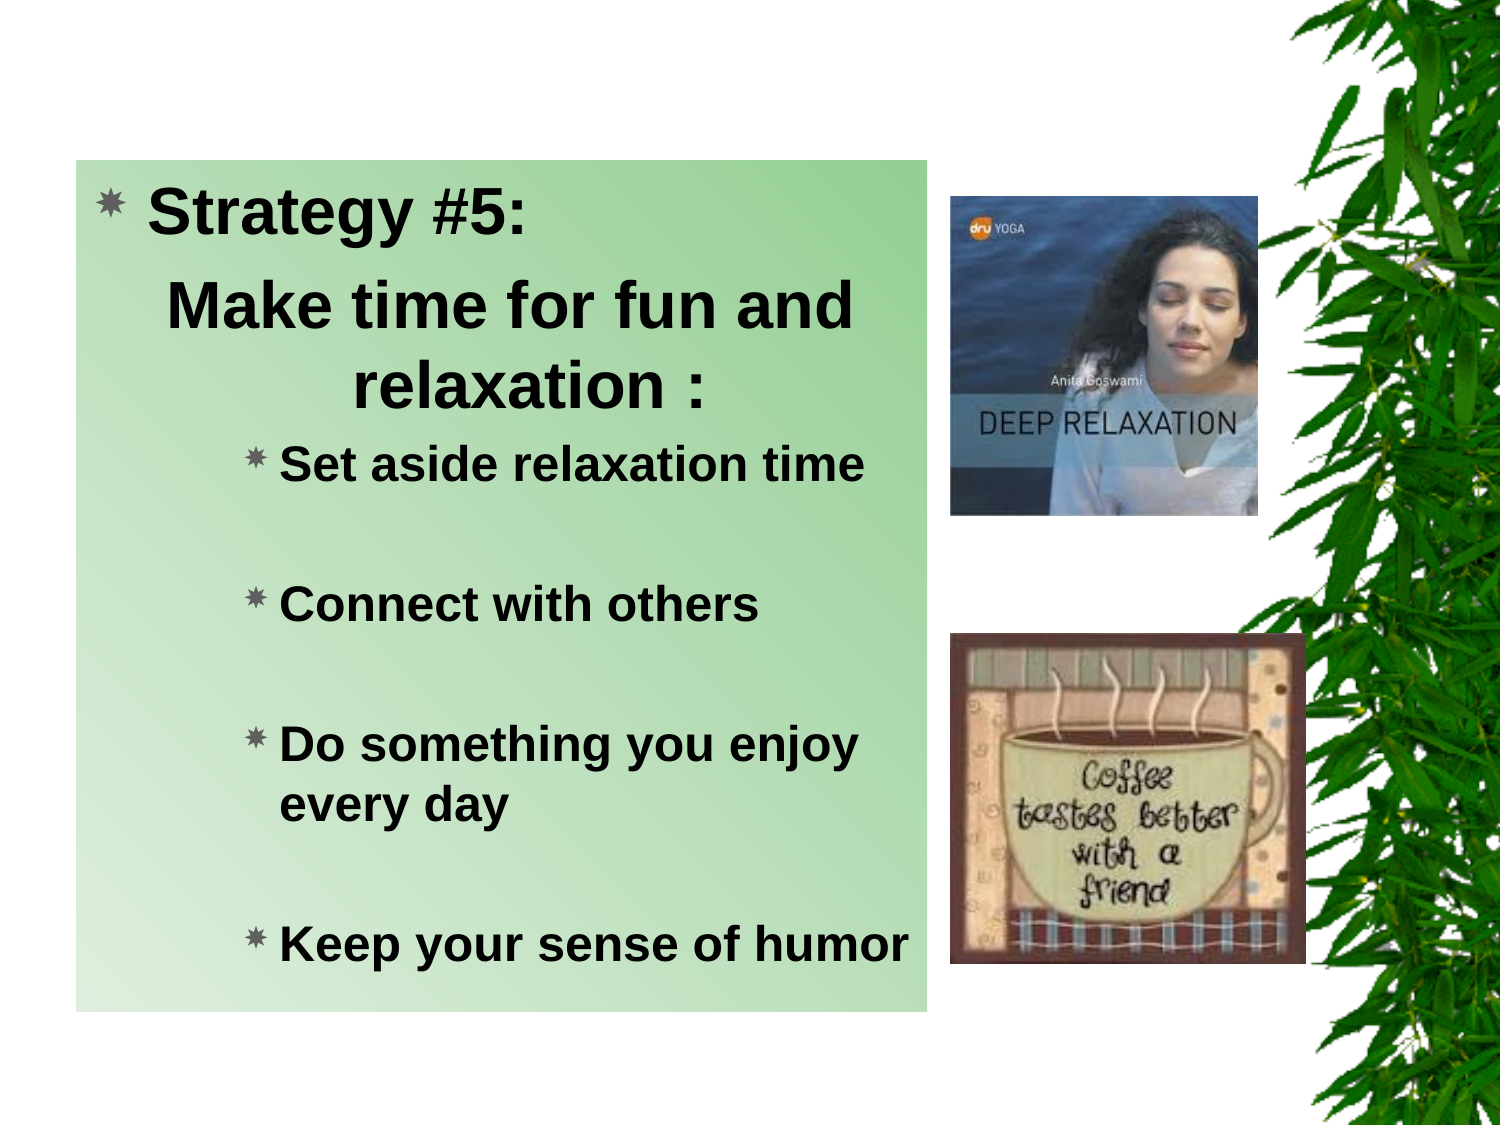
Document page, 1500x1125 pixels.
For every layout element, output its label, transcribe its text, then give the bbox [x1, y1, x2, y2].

list Strategy #5: Make time for fun and relaxation : Set aside relaxation time Connect with others Do something you enjoy every day Keep your sense of humor [76, 160, 928, 1012]
picture [950, 0, 1500, 1125]
